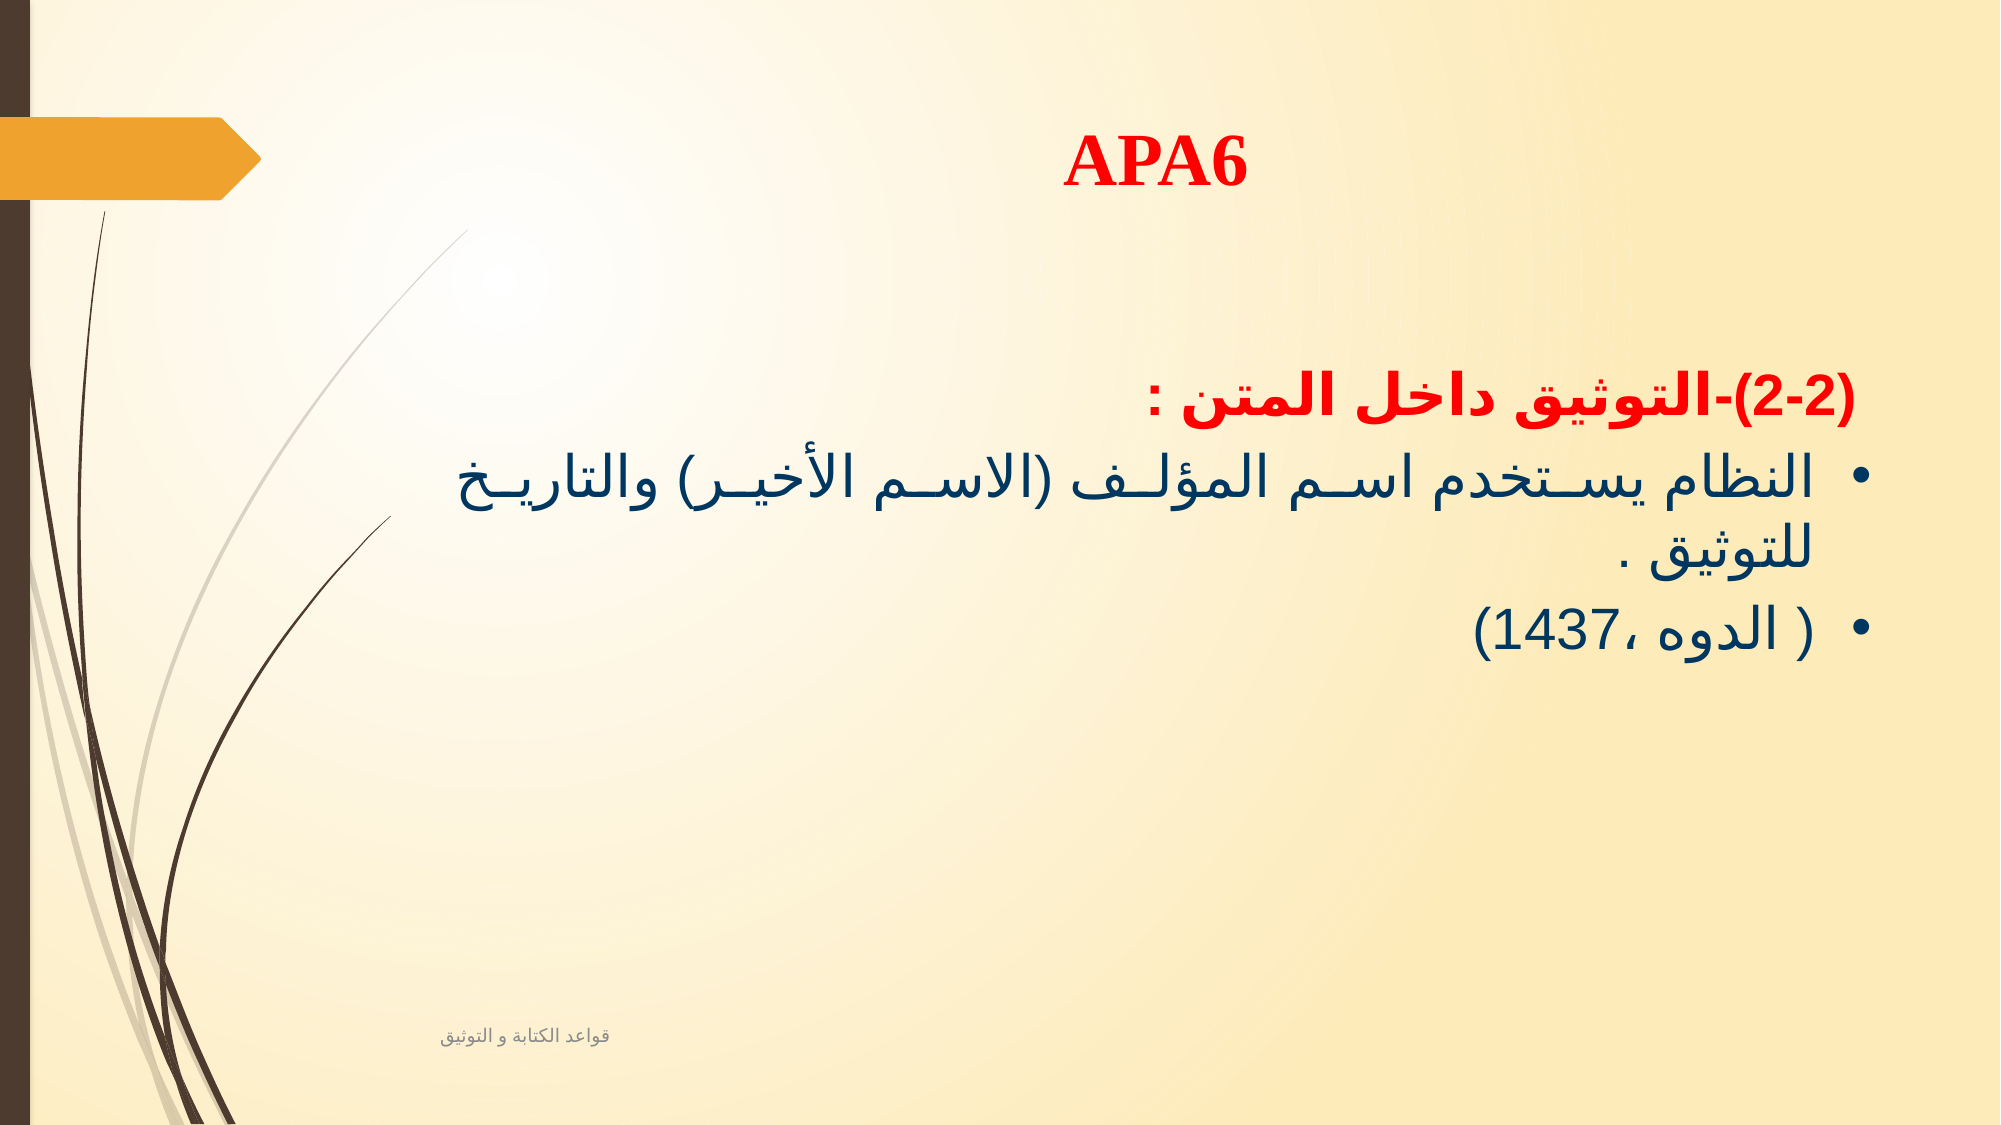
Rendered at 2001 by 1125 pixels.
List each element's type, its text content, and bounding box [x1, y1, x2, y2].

list (2-2)-التوثيق داخل المتن : النظام يستخدم اسم المؤلف (الاسم الأخير) والتاريخ للتوثيق . ( الدوه ،1437) [424, 350, 1888, 970]
title APA6 [425, 102, 1888, 313]
footer قواعد الكتابة و التوثيق [424, 1006, 1675, 1067]
